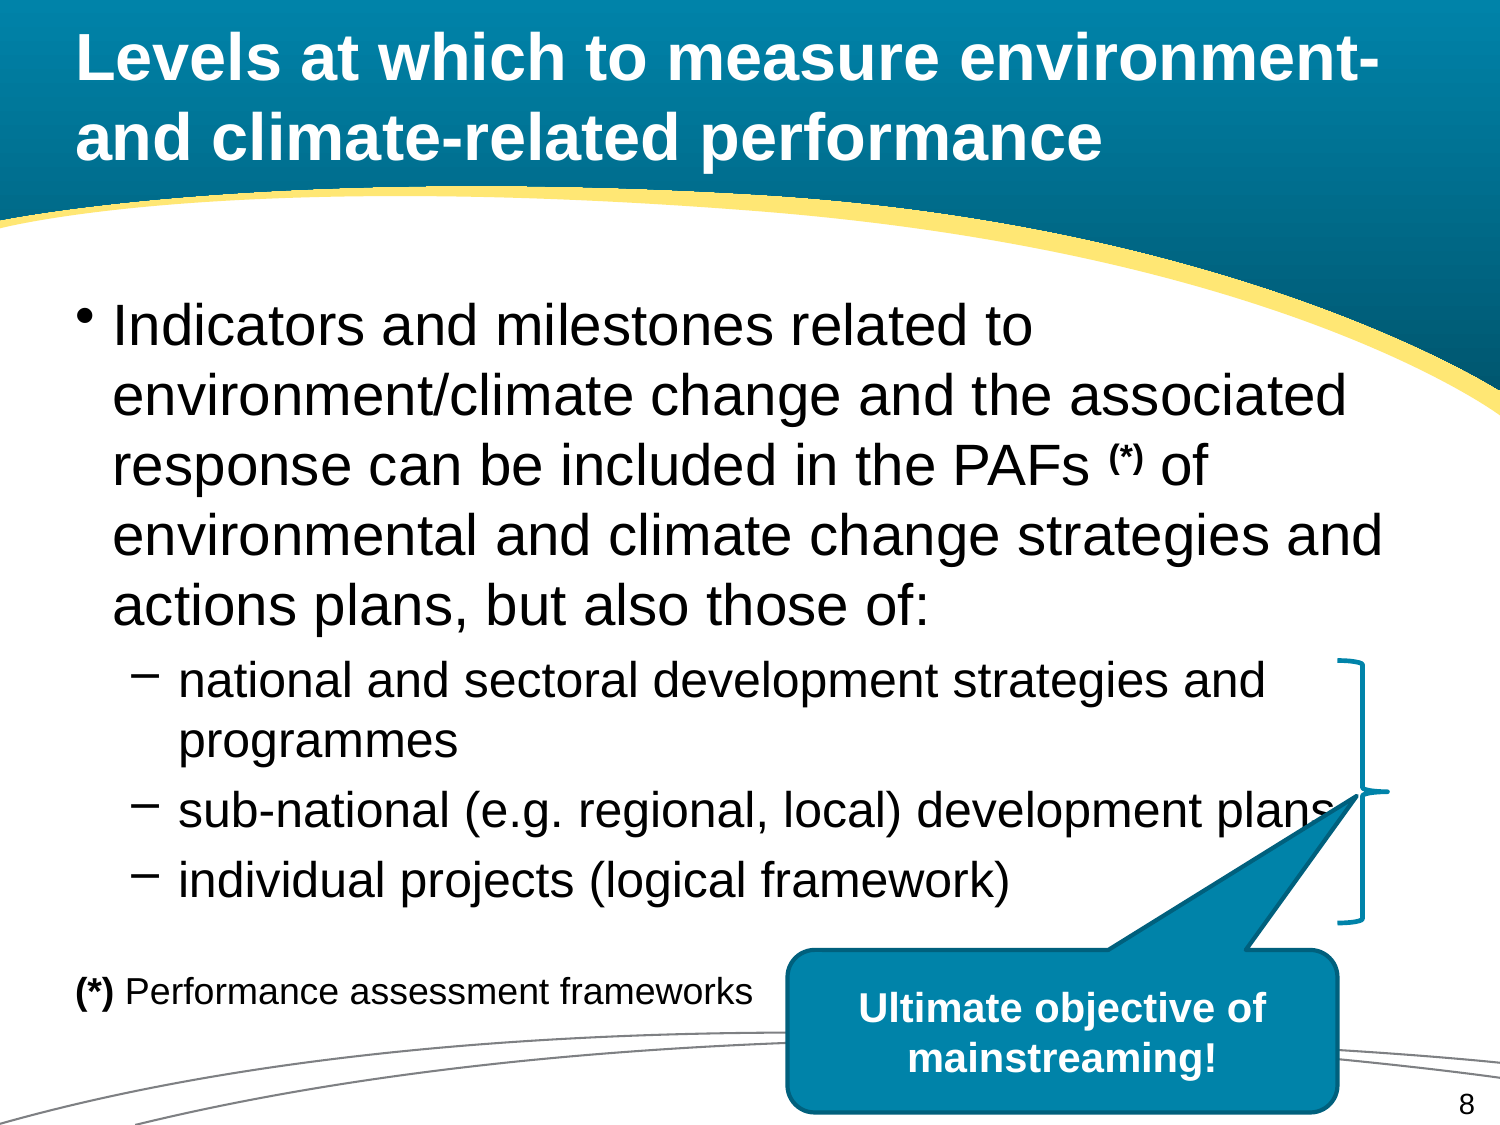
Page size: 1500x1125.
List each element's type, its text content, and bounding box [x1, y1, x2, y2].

title Levels at which to measure environment- and climate-related performance [74, 0, 1476, 188]
list Indicators and milestones related to environment/climate change and the associated response can be included in the PAFs (*) of environmental and climate change strategies and actions plans, but also those of: national and sectoral development strategies and programmes sub-national (e.g. regional, local) development plans individual projects (logical framework) (*) Performance assessment frameworks [74, 287, 1438, 1076]
text_box [1337, 659, 1389, 924]
slide_number 8 [1124, 1084, 1476, 1113]
text_box Ultimate objective of mainstreaming! [785, 794, 1359, 1115]
